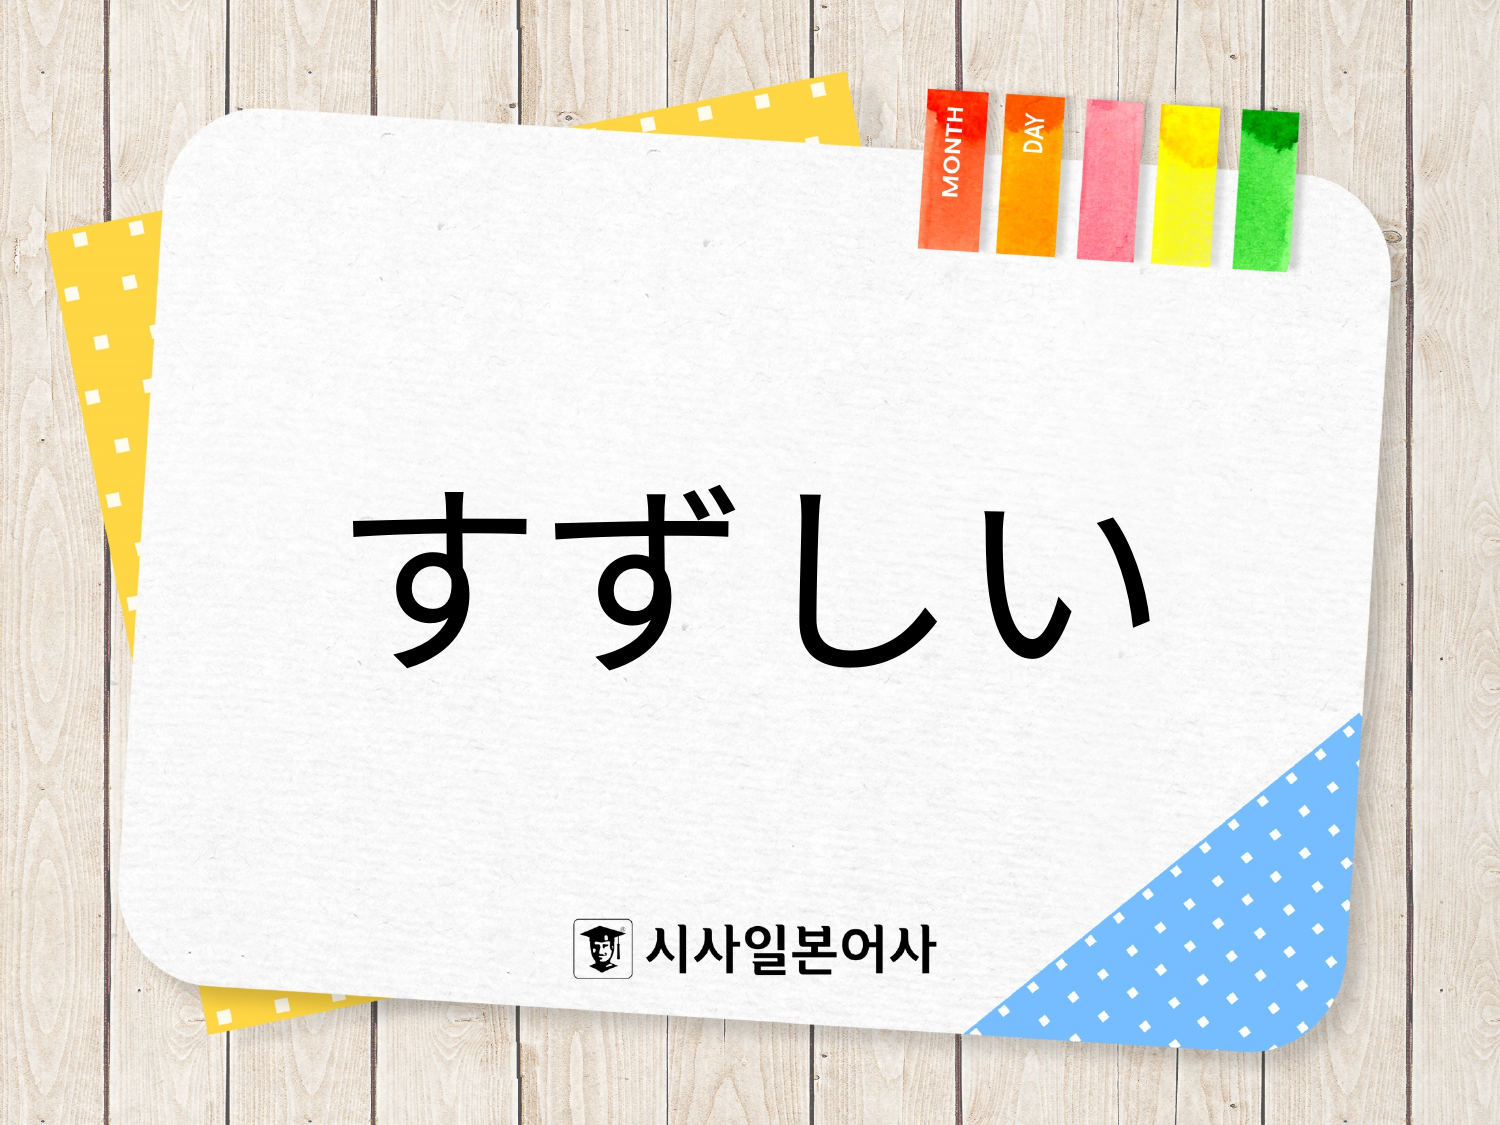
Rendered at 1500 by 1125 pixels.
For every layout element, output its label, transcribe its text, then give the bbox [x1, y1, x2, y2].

picture [0, 0, 1500, 1125]
title すずしい [75, 338, 1425, 811]
